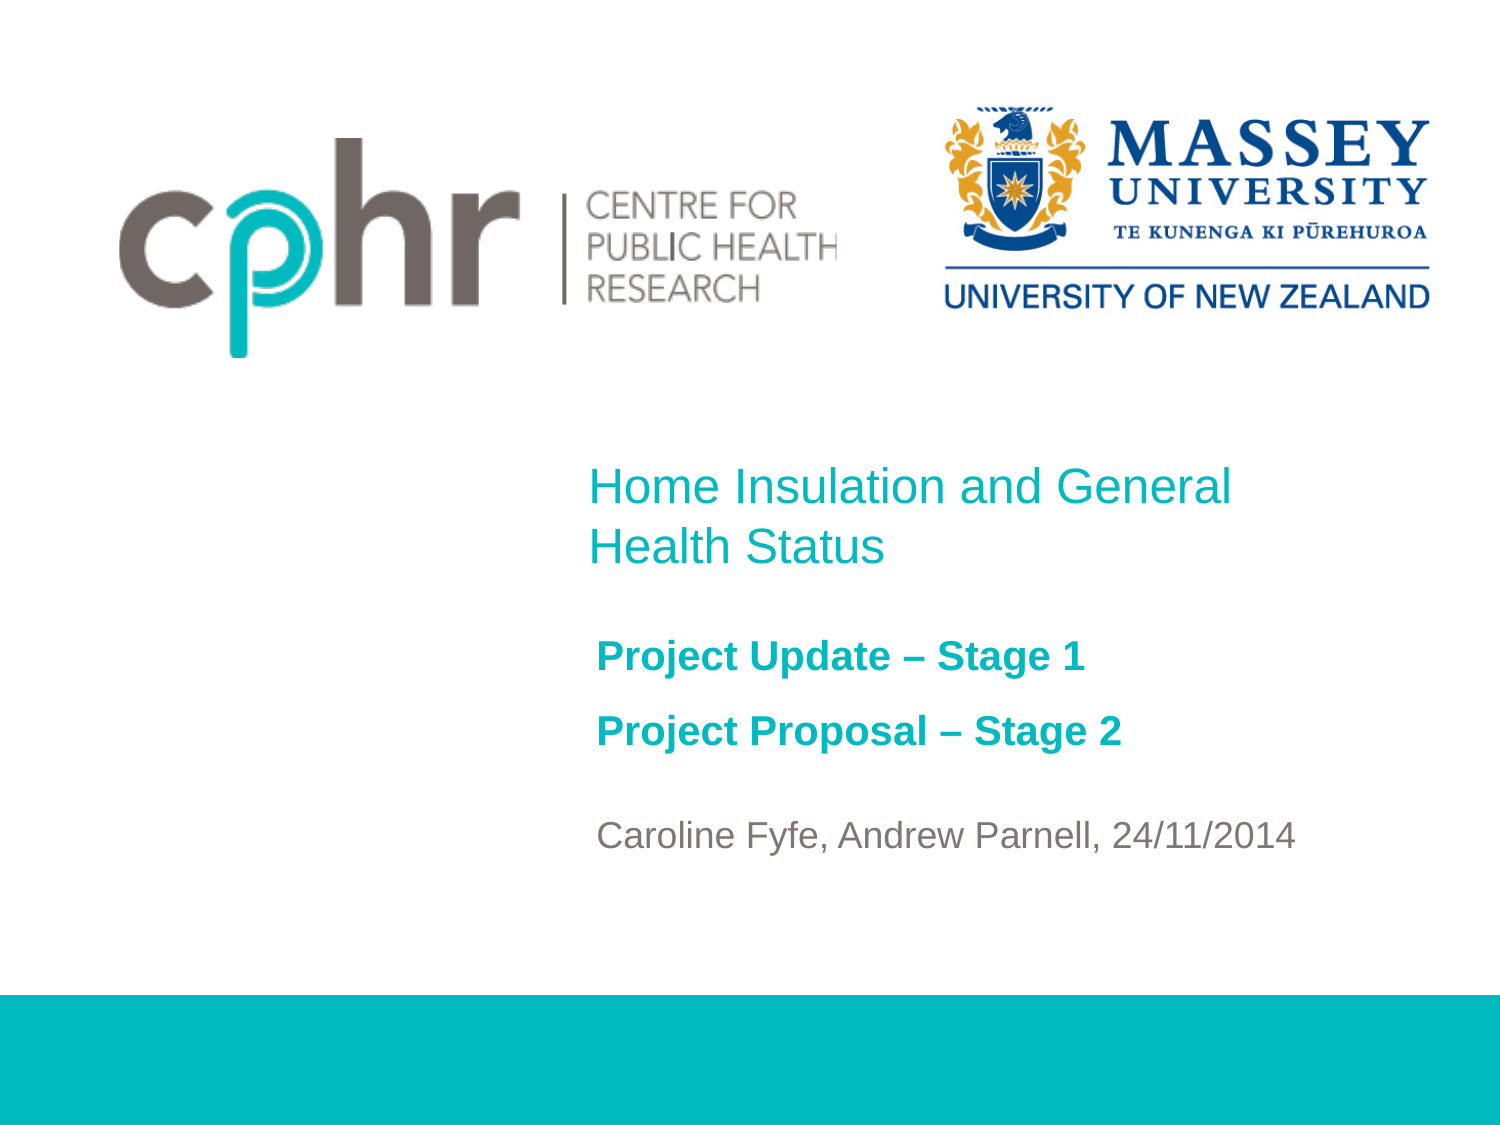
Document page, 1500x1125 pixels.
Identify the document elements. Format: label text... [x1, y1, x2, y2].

subtitle Project Update – Stage 1 Project Proposal – Stage 2 Caroline Fyfe, Andrew Parnell, 24/11/2014 [596, 621, 1396, 924]
title Home Insulation and General Health Status [588, 446, 1388, 581]
picture [915, 77, 1459, 339]
